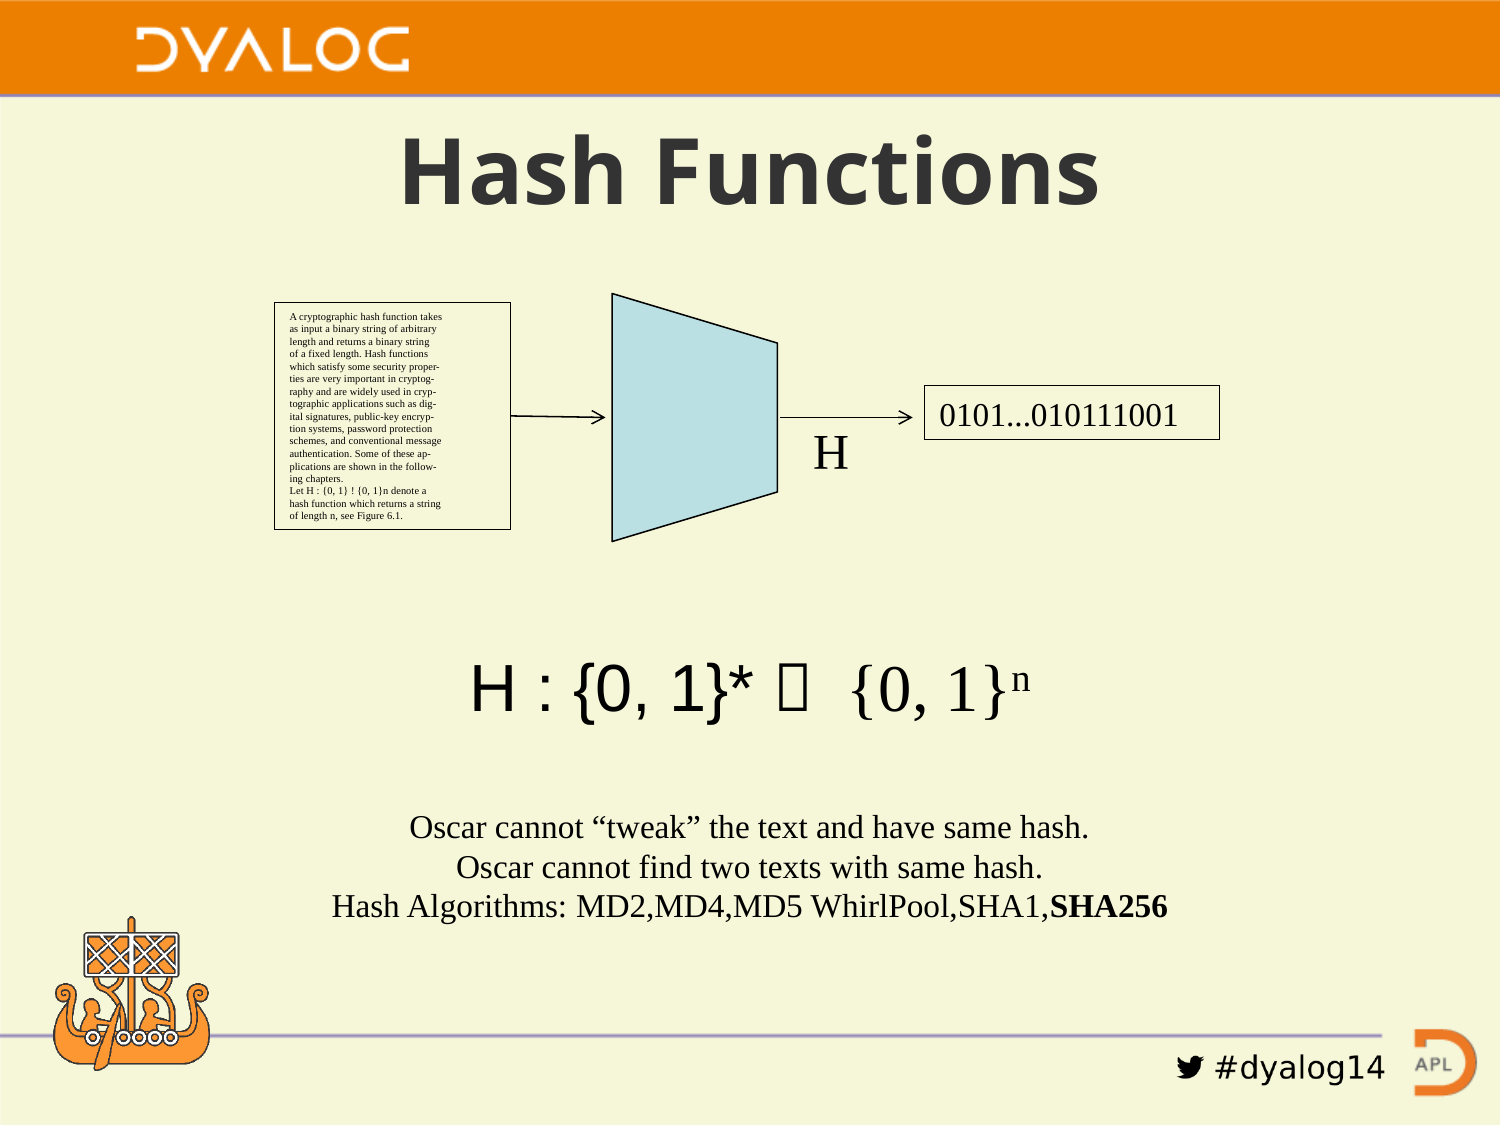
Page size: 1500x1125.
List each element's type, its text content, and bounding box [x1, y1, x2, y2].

text_box 0101...010111001 [924, 385, 1220, 440]
subtitle H : {0, 1}*  {0, 1}n Oscar cannot “tweak” the text and have same hash. Oscar cannot find two texts with same hash. Hash Algorithms: MD2,MD4,MD5 WhirlPool,SHA1,SHA256 [225, 637, 1275, 976]
text_box A cryptographic hash function takes as input a binary string of arbitrary length and returns a binary string of a fixed length. Hash functions which satisfy some security proper- ties are very important in cryptog- raphy and are widely used in cryp- tographic applications such as dig- ital signatures, public-key encryp- tion systems, password protection schemes, and conventional message authentication. Some of these ap- plications are shown in the follow- ing chapters. Let H : {0, 1} ! {0, 1}n denote a hash function which returns a string of length n, see Figure 6.1. [274, 302, 511, 530]
picture [0, 0, 1500, 1125]
text_box H [612, 293, 778, 542]
title Hash Functions [112, 105, 1388, 293]
